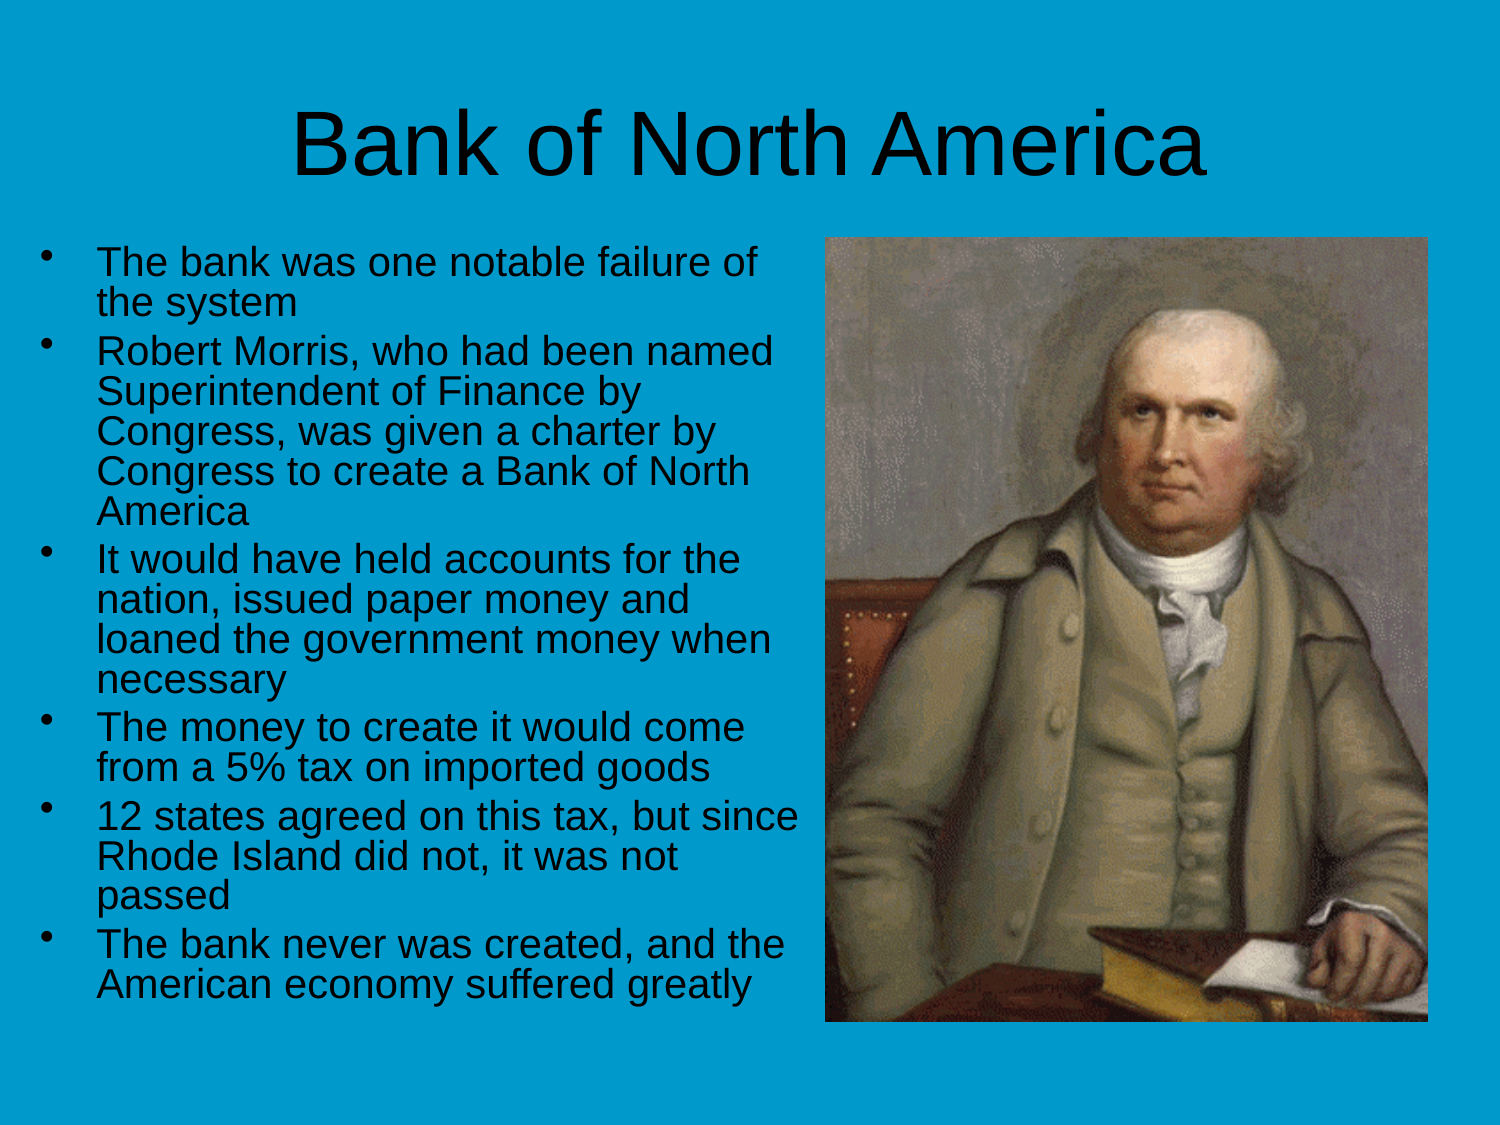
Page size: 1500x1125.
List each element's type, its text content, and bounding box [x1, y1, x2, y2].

title Bank of North America [75, 45, 1425, 233]
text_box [824, 237, 1429, 1022]
list The bank was one notable failure of the system Robert Morris, who had been named Superintendent of Finance by Congress, was given a charter by Congress to create a Bank of North America It would have held accounts for the nation, issued paper money and loaned the government money when necessary The money to create it would come from a 5% tax on imported goods 12 states agreed on this tax, but since Rhode Island did not, it was not passed The bank never was created, and the American economy suffered greatly [24, 237, 825, 1063]
